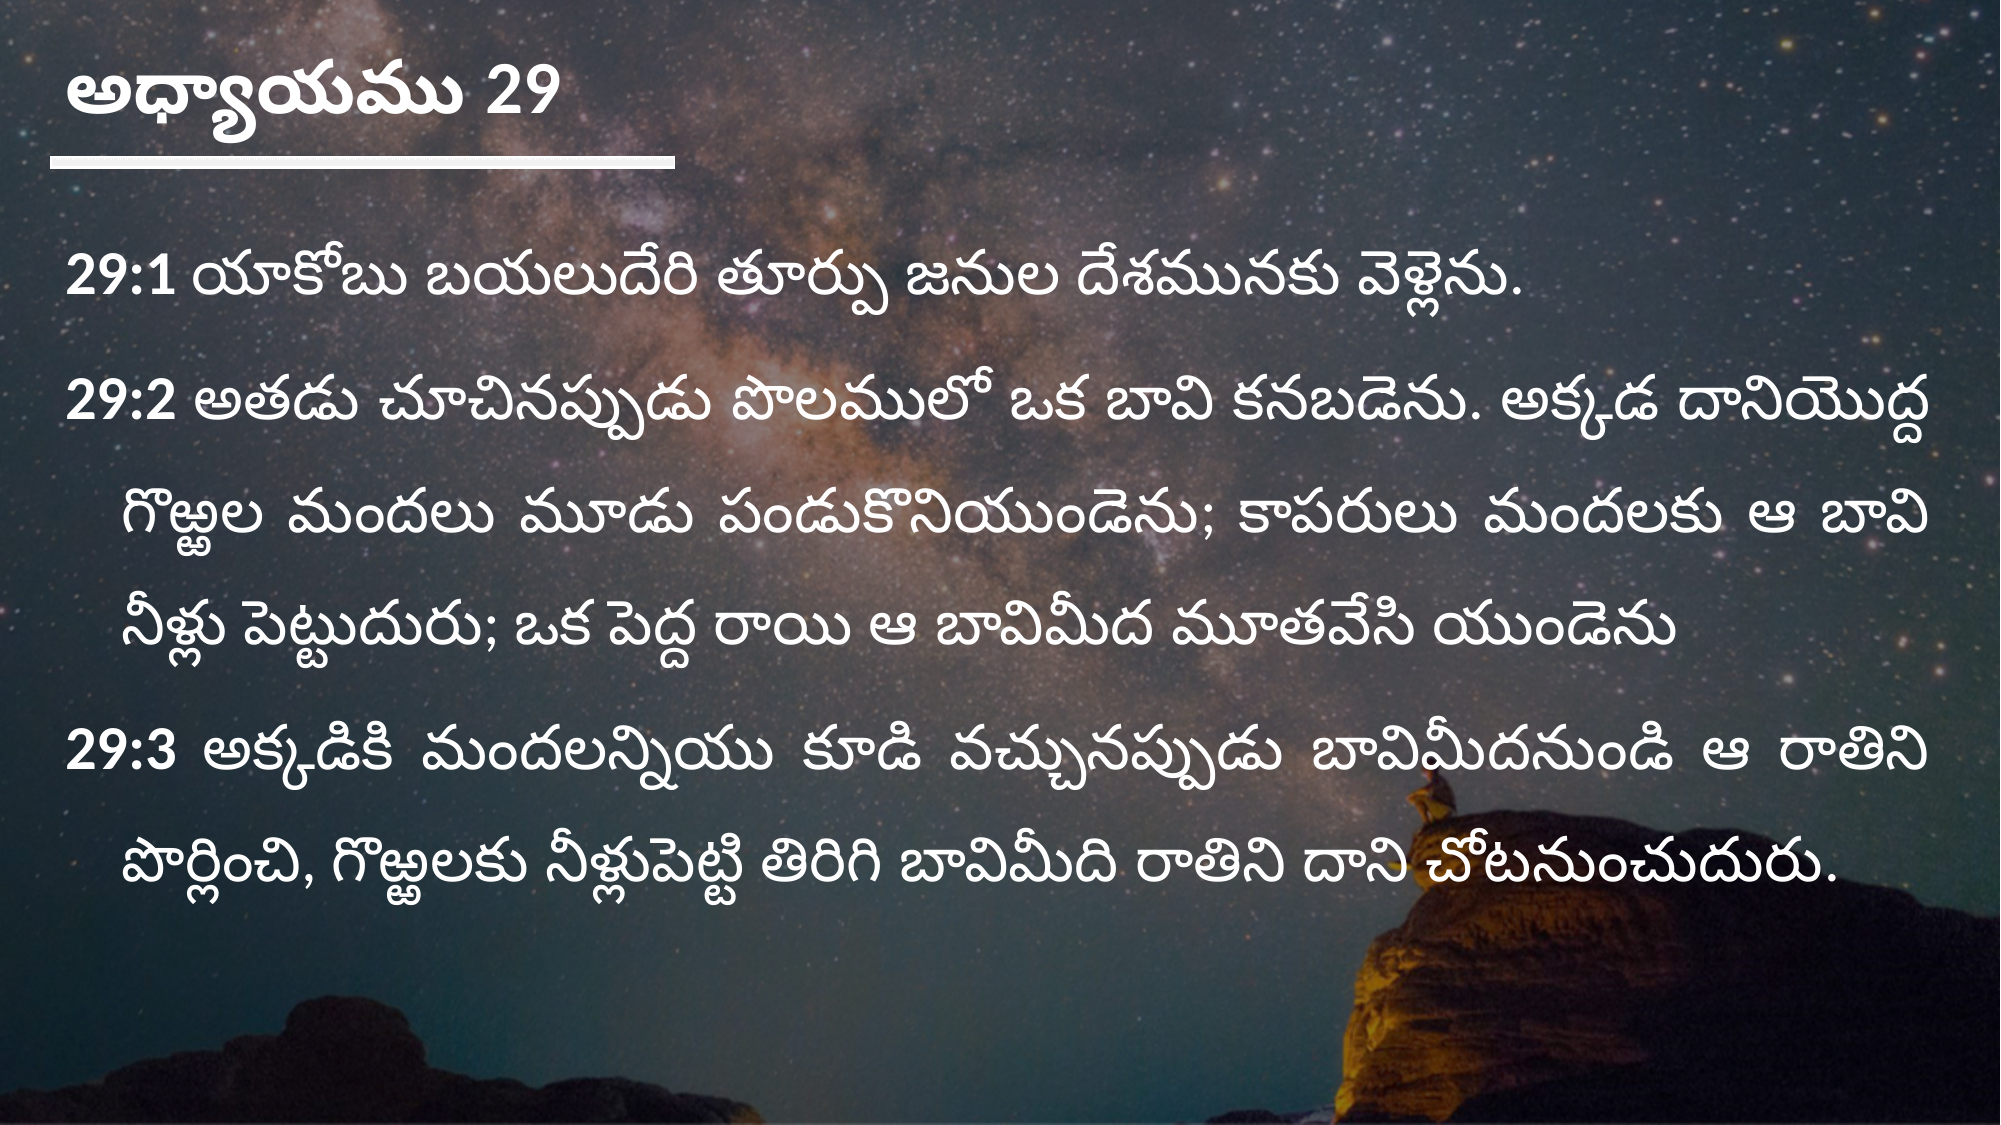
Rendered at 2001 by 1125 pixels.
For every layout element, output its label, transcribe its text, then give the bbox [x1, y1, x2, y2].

picture [0, 0, 2000, 1125]
title అధ్యాయము 29 [50, 0, 1925, 167]
list 29:1 యాకోబు బయలుదేరి తూర్పు జనుల దేశమునకు వెళ్లెను. 29:2 అతడు చూచినప్పుడు పొలములో ఒక బావి కనబడెను. అక్కడ దానియొద్ద గొఱ్ఱల మందలు మూడు పండుకొనియుండెను; కాపరులు మందలకు ఆ బావి నీళ్లు పెట్టుదురు; ఒక పెద్ద రాయి ఆ బావిమీద మూతవేసి యుండెను 29:3 అక్కడికి మందలన్నియు కూడి వచ్చునప్పుడు బావిమీదనుండి ఆ రాతిని పొర్లించి, గొఱ్ఱలకు నీళ్లుపెట్టి తిరిగి బావిమీది రాతిని దాని చోటనుంచుదురు. [50, 187, 1946, 1063]
